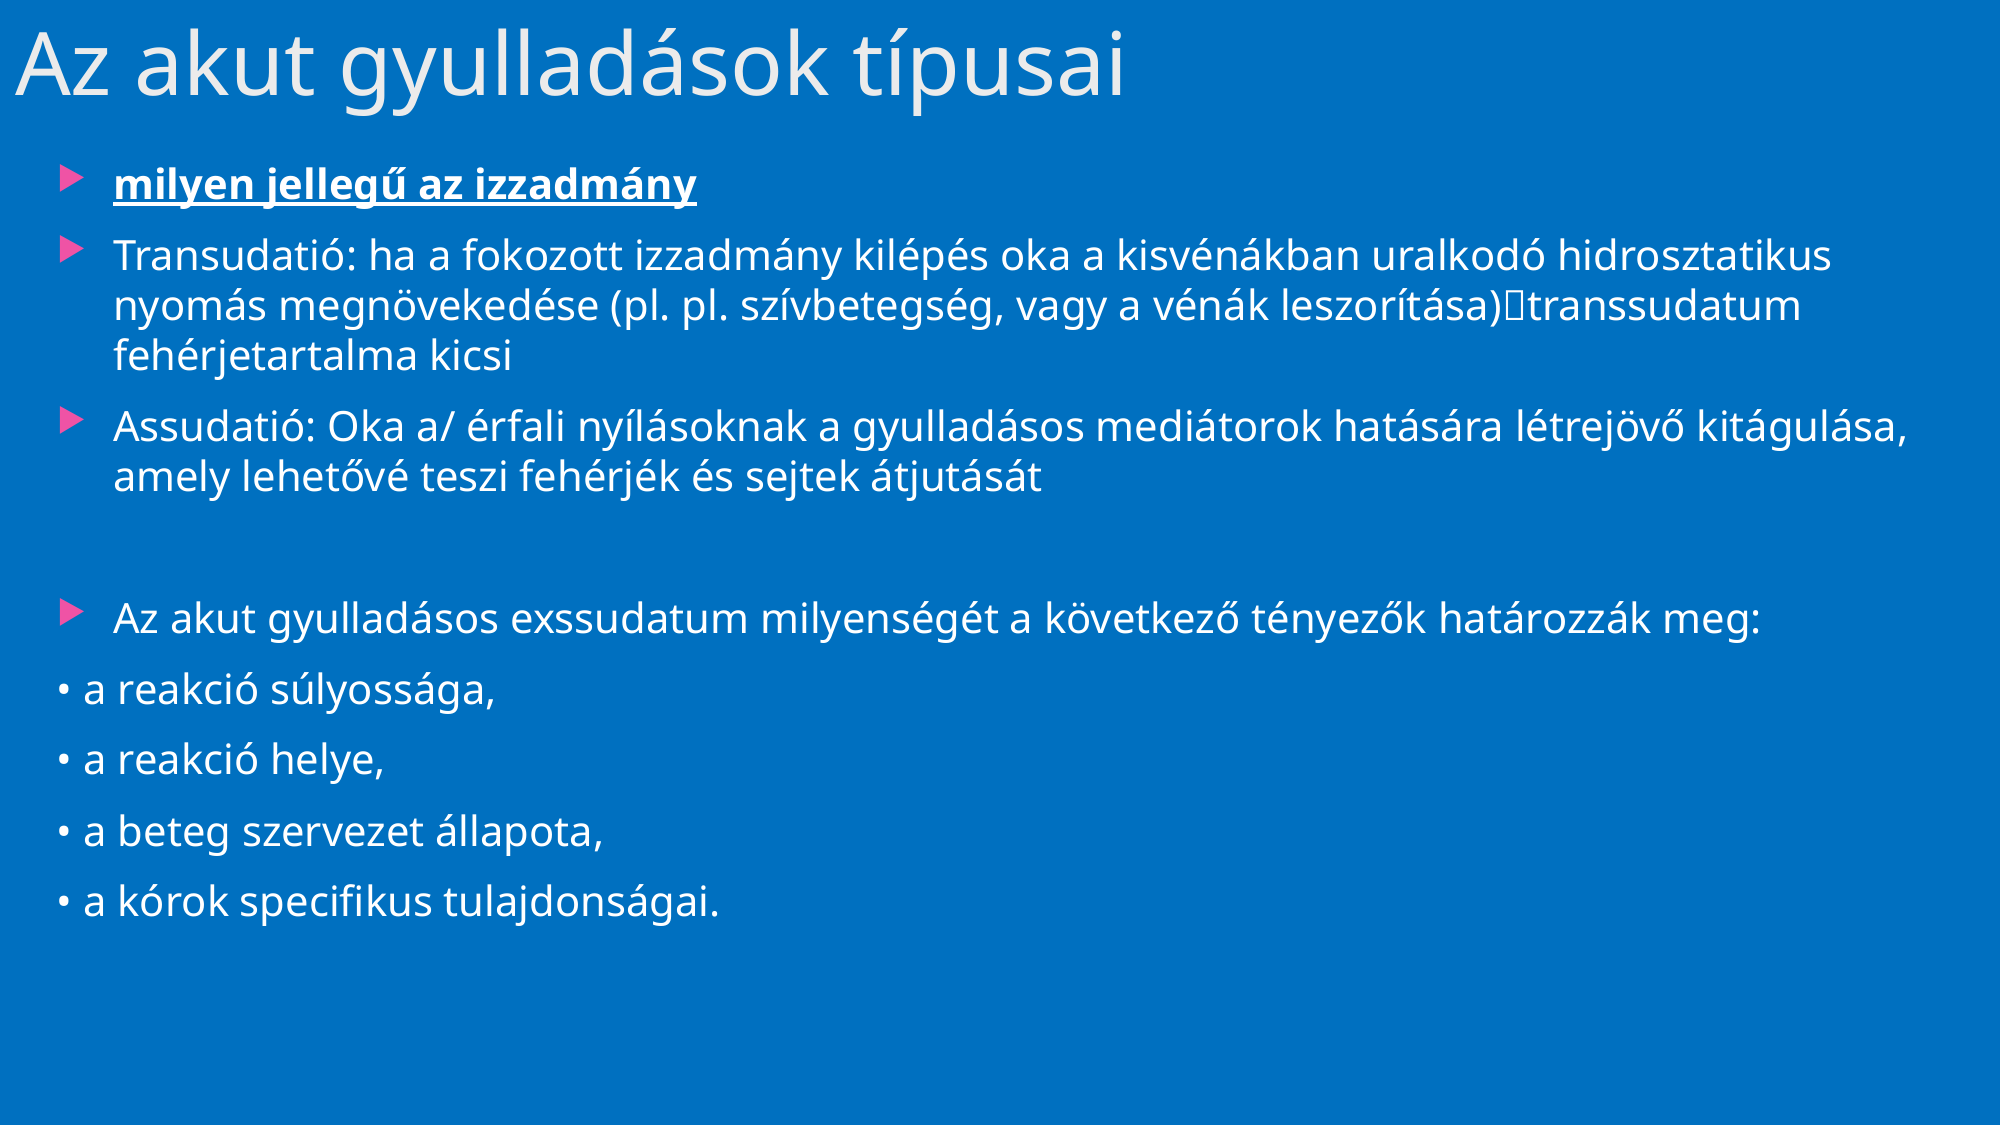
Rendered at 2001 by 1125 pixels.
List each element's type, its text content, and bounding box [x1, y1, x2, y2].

list milyen jellegű az izzadmány Transudatió: ha a fokozott izzadmány kilépés oka a kisvénákban uralkodó hidrosztatikus nyomás megnövekedése (pl. pl. szívbetegség, vagy a vénák leszorítása)transsudatum fehérjetartalma kicsi Assudatió: Oka a/ érfali nyílásoknak a gyulladásos mediátorok hatására létrejövő kitágulása, amely lehetővé teszi fehérjék és sejtek átjutását Az akut gyulladásos exssudatum milyenségét a következő tényezők határozzák meg: • a reakció súlyossága, • a reakció helye, • a beteg szervezet állapota, • a kórok specifikus tulajdonságai. [41, 149, 1959, 1090]
title Az akut gyulladások típusai [0, 0, 1543, 230]
